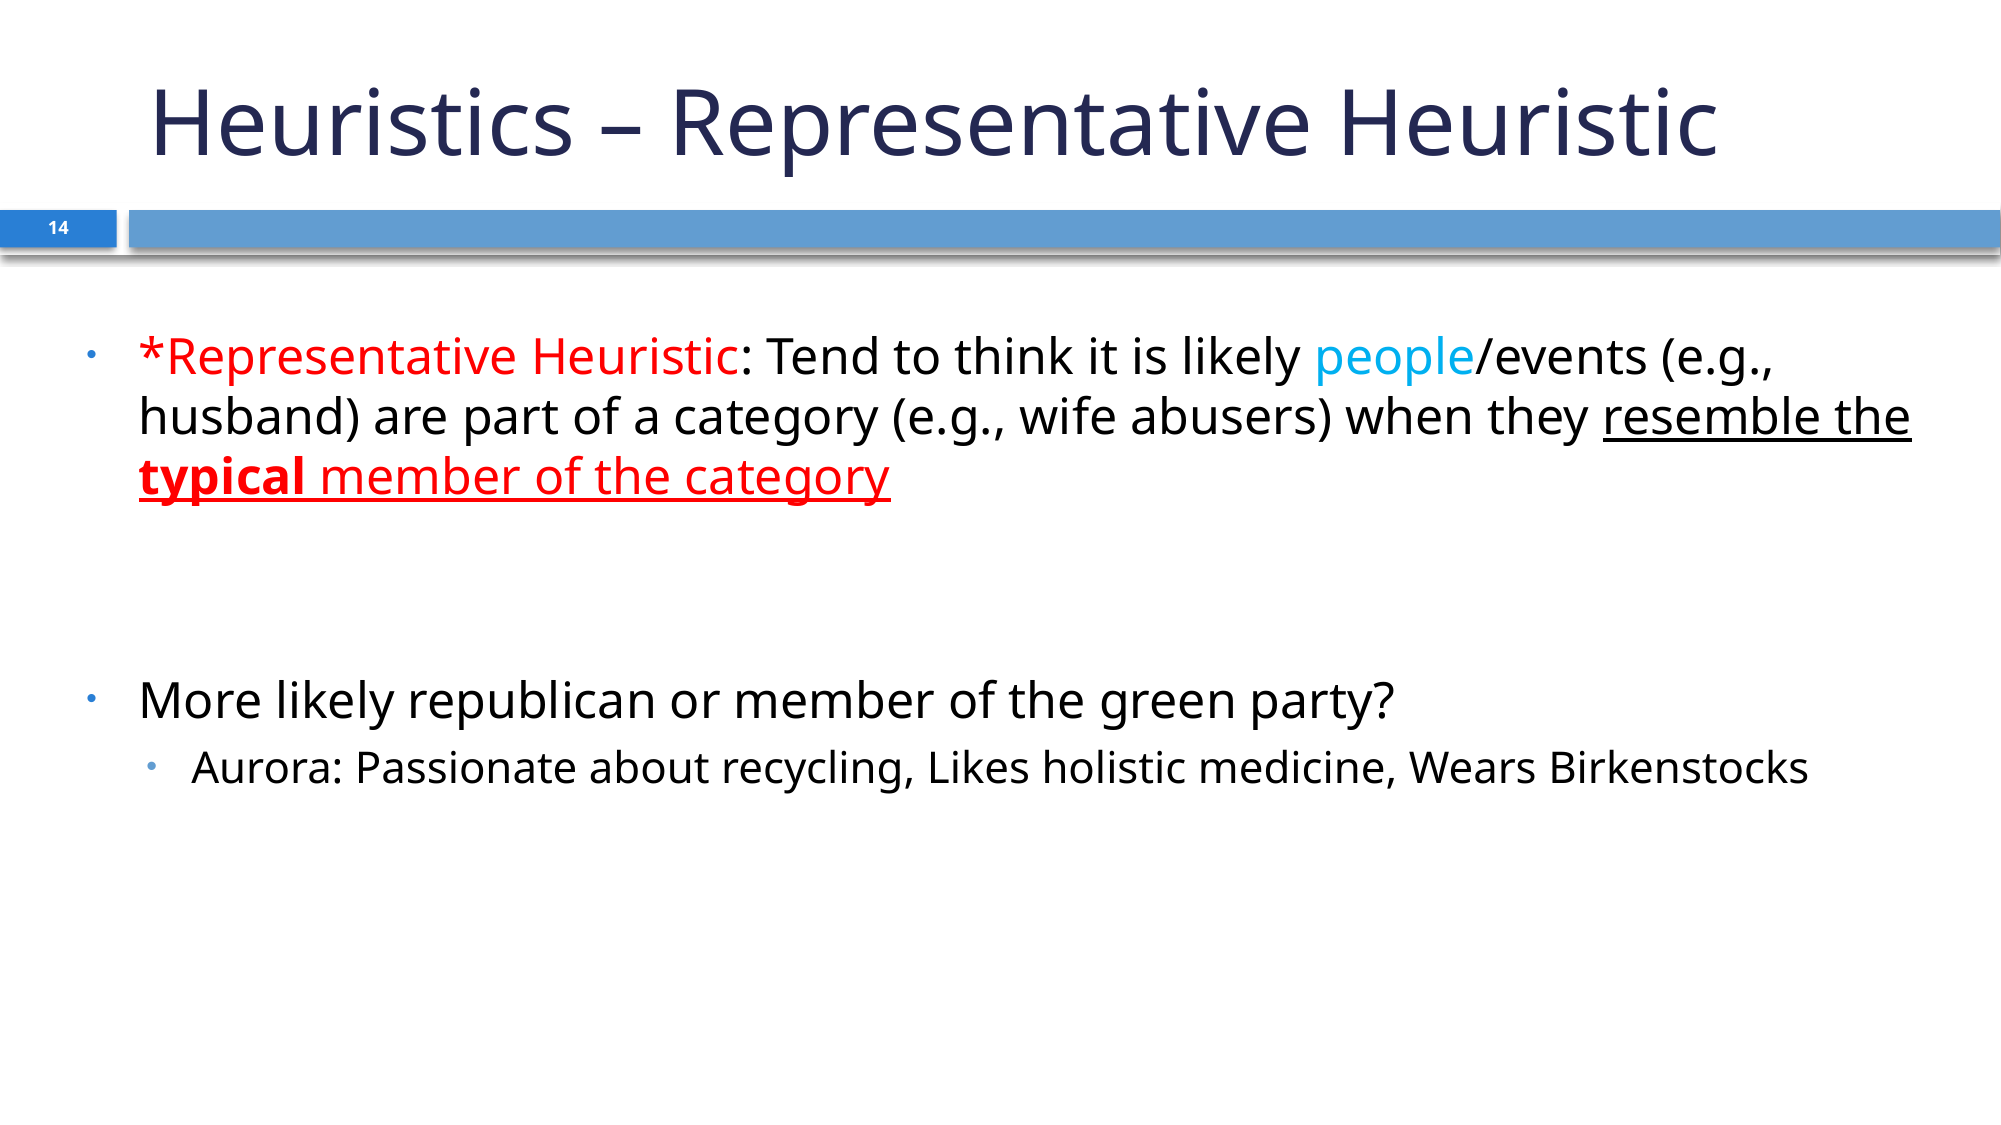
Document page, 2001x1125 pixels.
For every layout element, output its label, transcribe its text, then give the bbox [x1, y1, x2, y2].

slide_number 14 [0, 208, 117, 249]
list *Representative Heuristic: Tend to think it is likely people/events (e.g., husband) are part of a category (e.g., wife abusers) when they resemble the typical member of the category More likely republican or member of the green party? Aurora: Passionate about recycling, Likes holistic medicine, Wears Birkenstocks [71, 317, 1964, 1065]
title Heuristics – Representative Heuristic [133, 37, 1918, 200]
